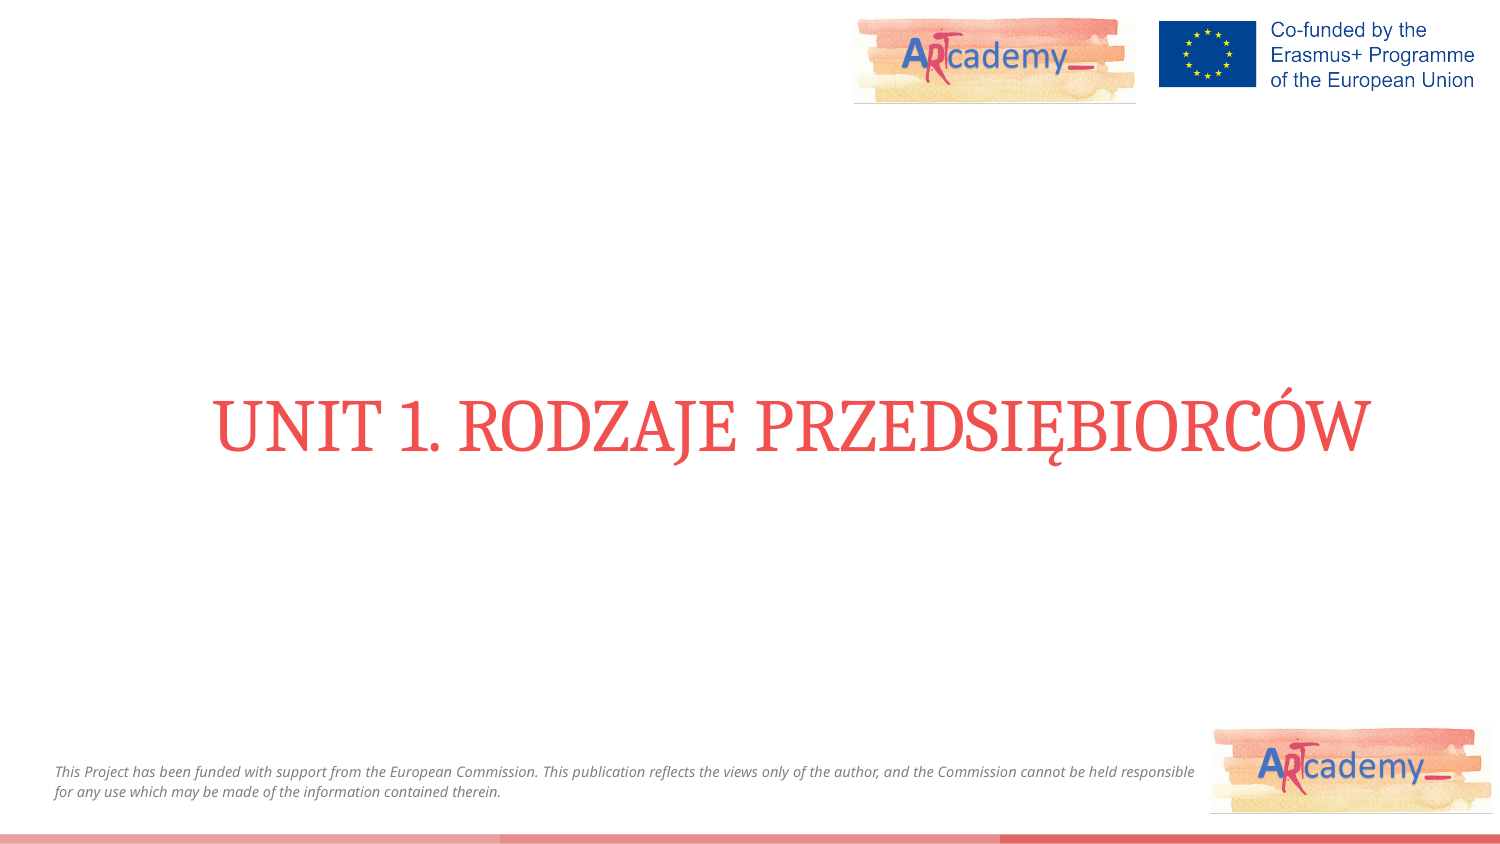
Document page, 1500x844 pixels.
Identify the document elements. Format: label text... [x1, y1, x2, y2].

picture [1158, 21, 1474, 91]
text_box This Project has been funded with support from the European Commission. This publication reflects the views only of the author, and the Commission cannot be held responsible for any use which may be made of the information contained therein. [39, 754, 1205, 799]
title UNIT 1. RODZAJE PRZEDSIĘBIORCÓW [164, 274, 1422, 482]
picture [854, 0, 1137, 134]
picture [1210, 709, 1493, 844]
